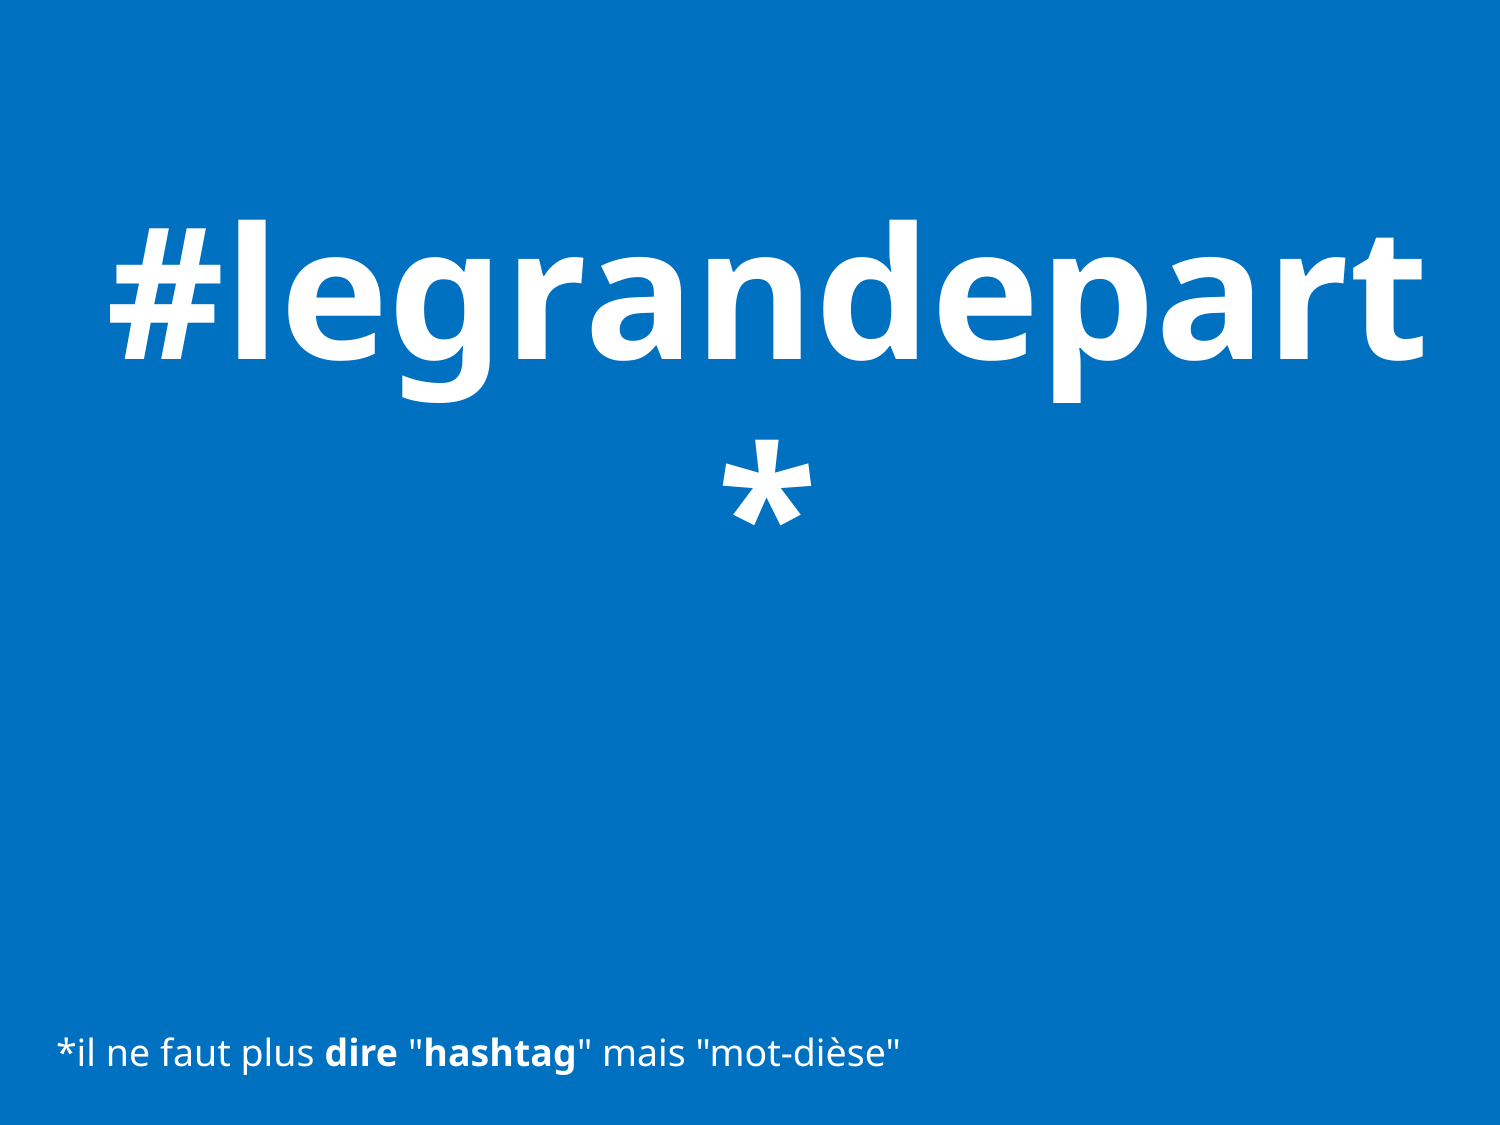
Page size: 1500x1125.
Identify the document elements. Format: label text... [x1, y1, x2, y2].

title #legrandepart* [64, 302, 1471, 491]
text_box *il ne faut plus dire "hashtag" mais "mot-dièse" [41, 1021, 963, 1081]
